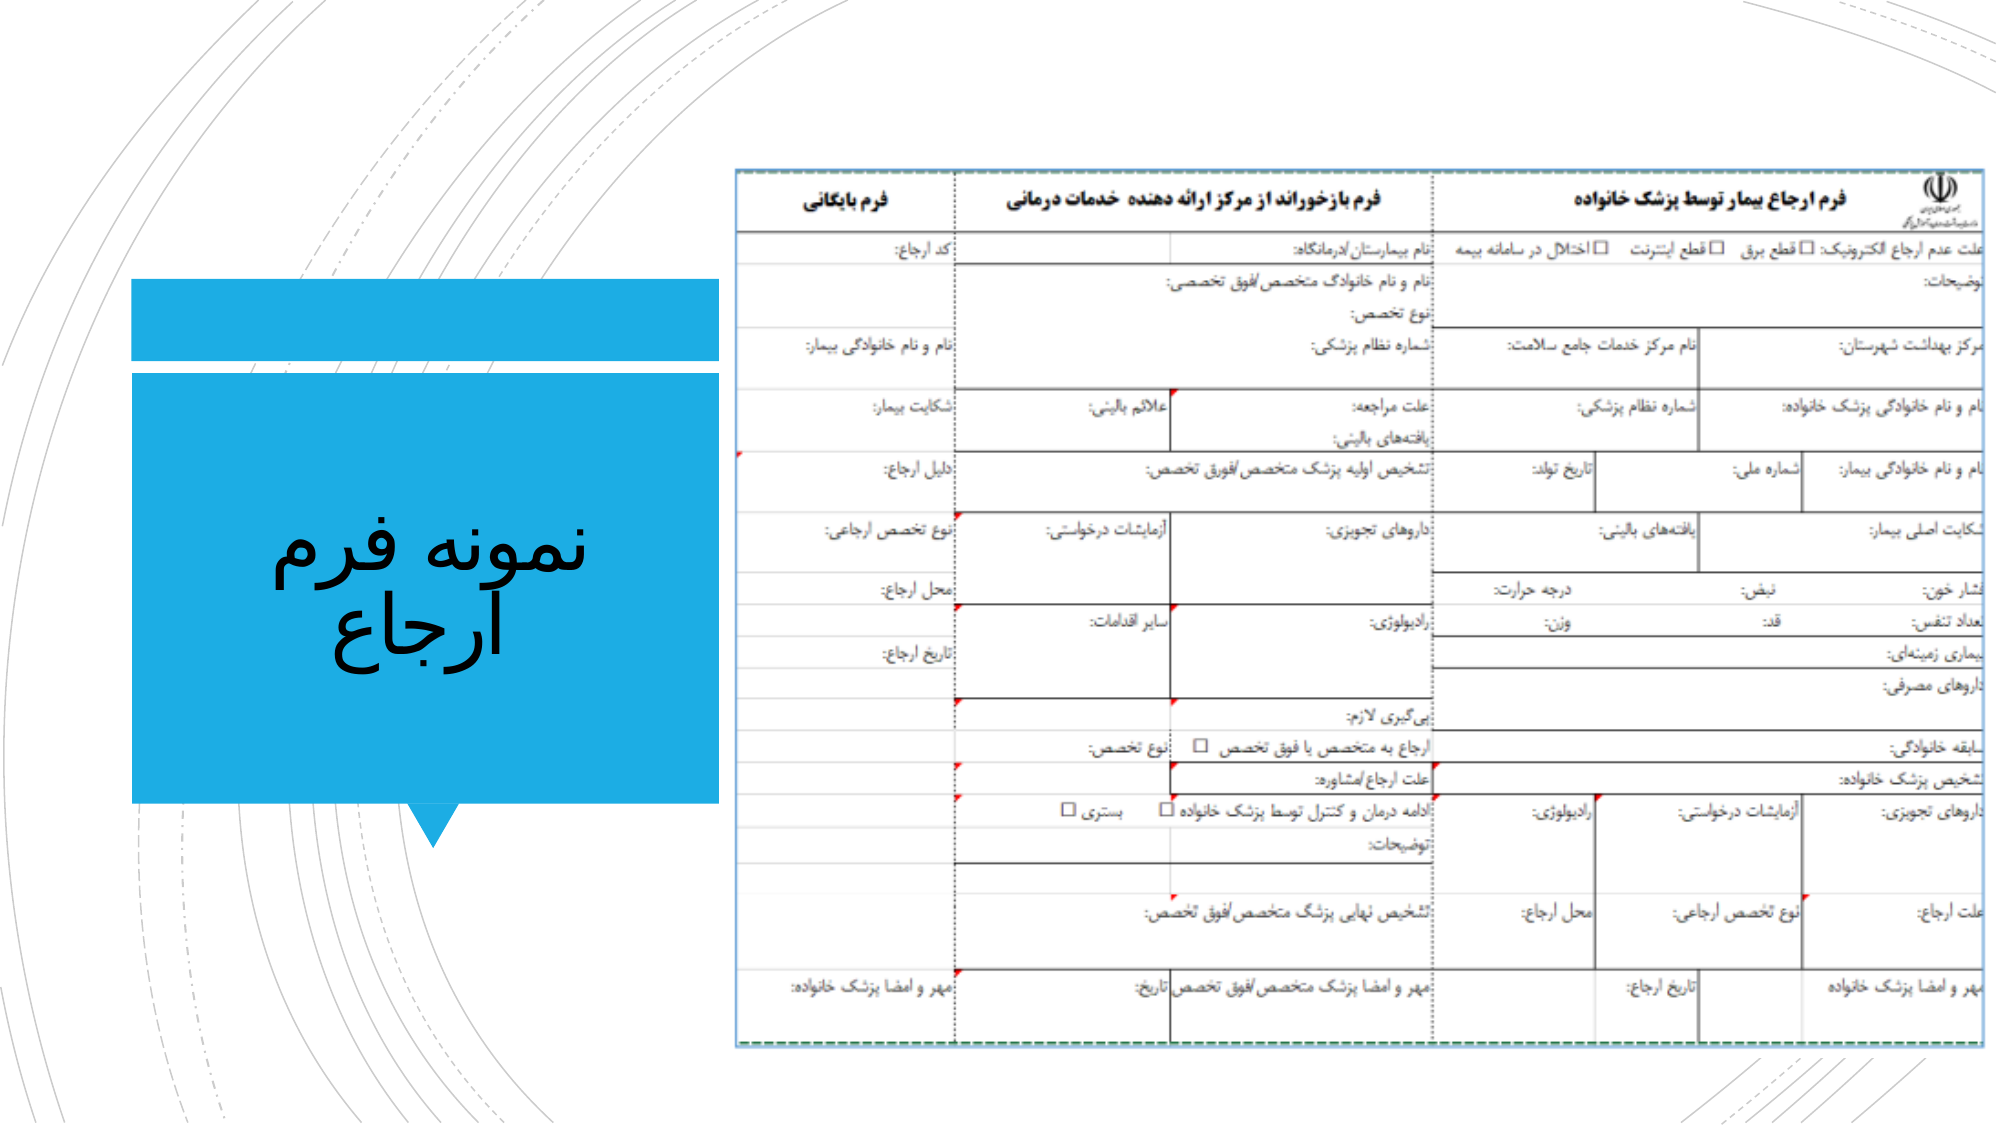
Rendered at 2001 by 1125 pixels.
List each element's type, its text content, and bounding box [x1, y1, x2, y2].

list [719, 162, 2000, 1058]
title نمونه فرم ارجاع [145, 385, 719, 789]
